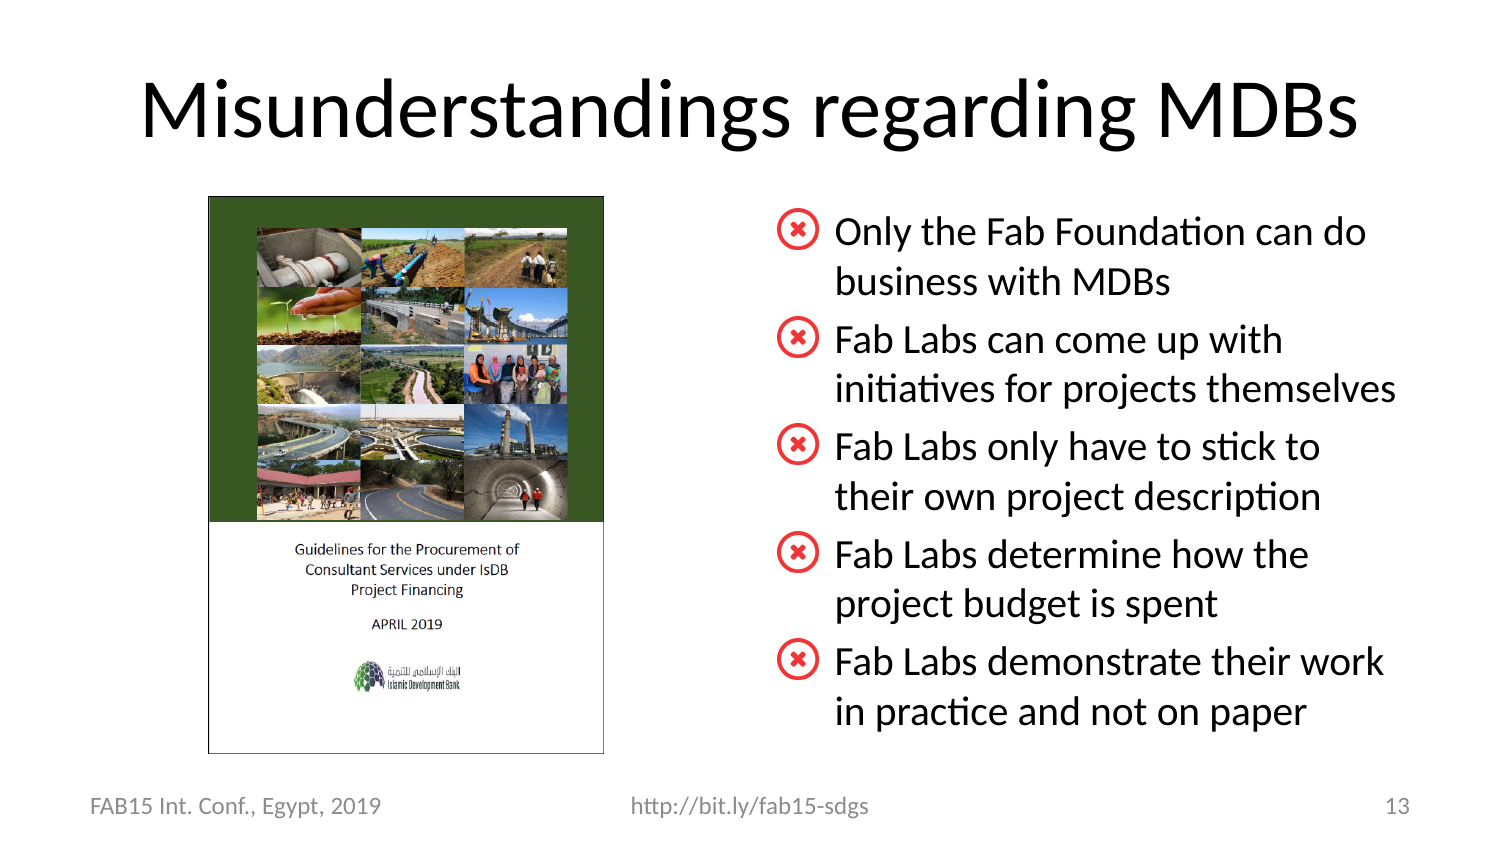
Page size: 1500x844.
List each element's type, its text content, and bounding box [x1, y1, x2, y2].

title Misunderstandings regarding MDBs [75, 33, 1425, 175]
slide_number 13 [1074, 782, 1425, 827]
picture [777, 531, 819, 573]
slide_number FAB15 Int. Conf., Egypt, 2019 [75, 782, 425, 827]
picture [777, 316, 819, 358]
picture [777, 638, 819, 680]
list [208, 196, 604, 754]
footer http://bit.ly/fab15-sdgs [512, 782, 988, 827]
picture [777, 423, 819, 465]
list Only the Fab Foundation can do business with MDBs Fab Labs can come up with initiatives for projects themselves Fab Labs only have to stick to their own project description Fab Labs determine how the project budget is spent Fab Labs demonstrate their work in practice and not on paper [762, 196, 1425, 754]
picture [777, 208, 819, 250]
